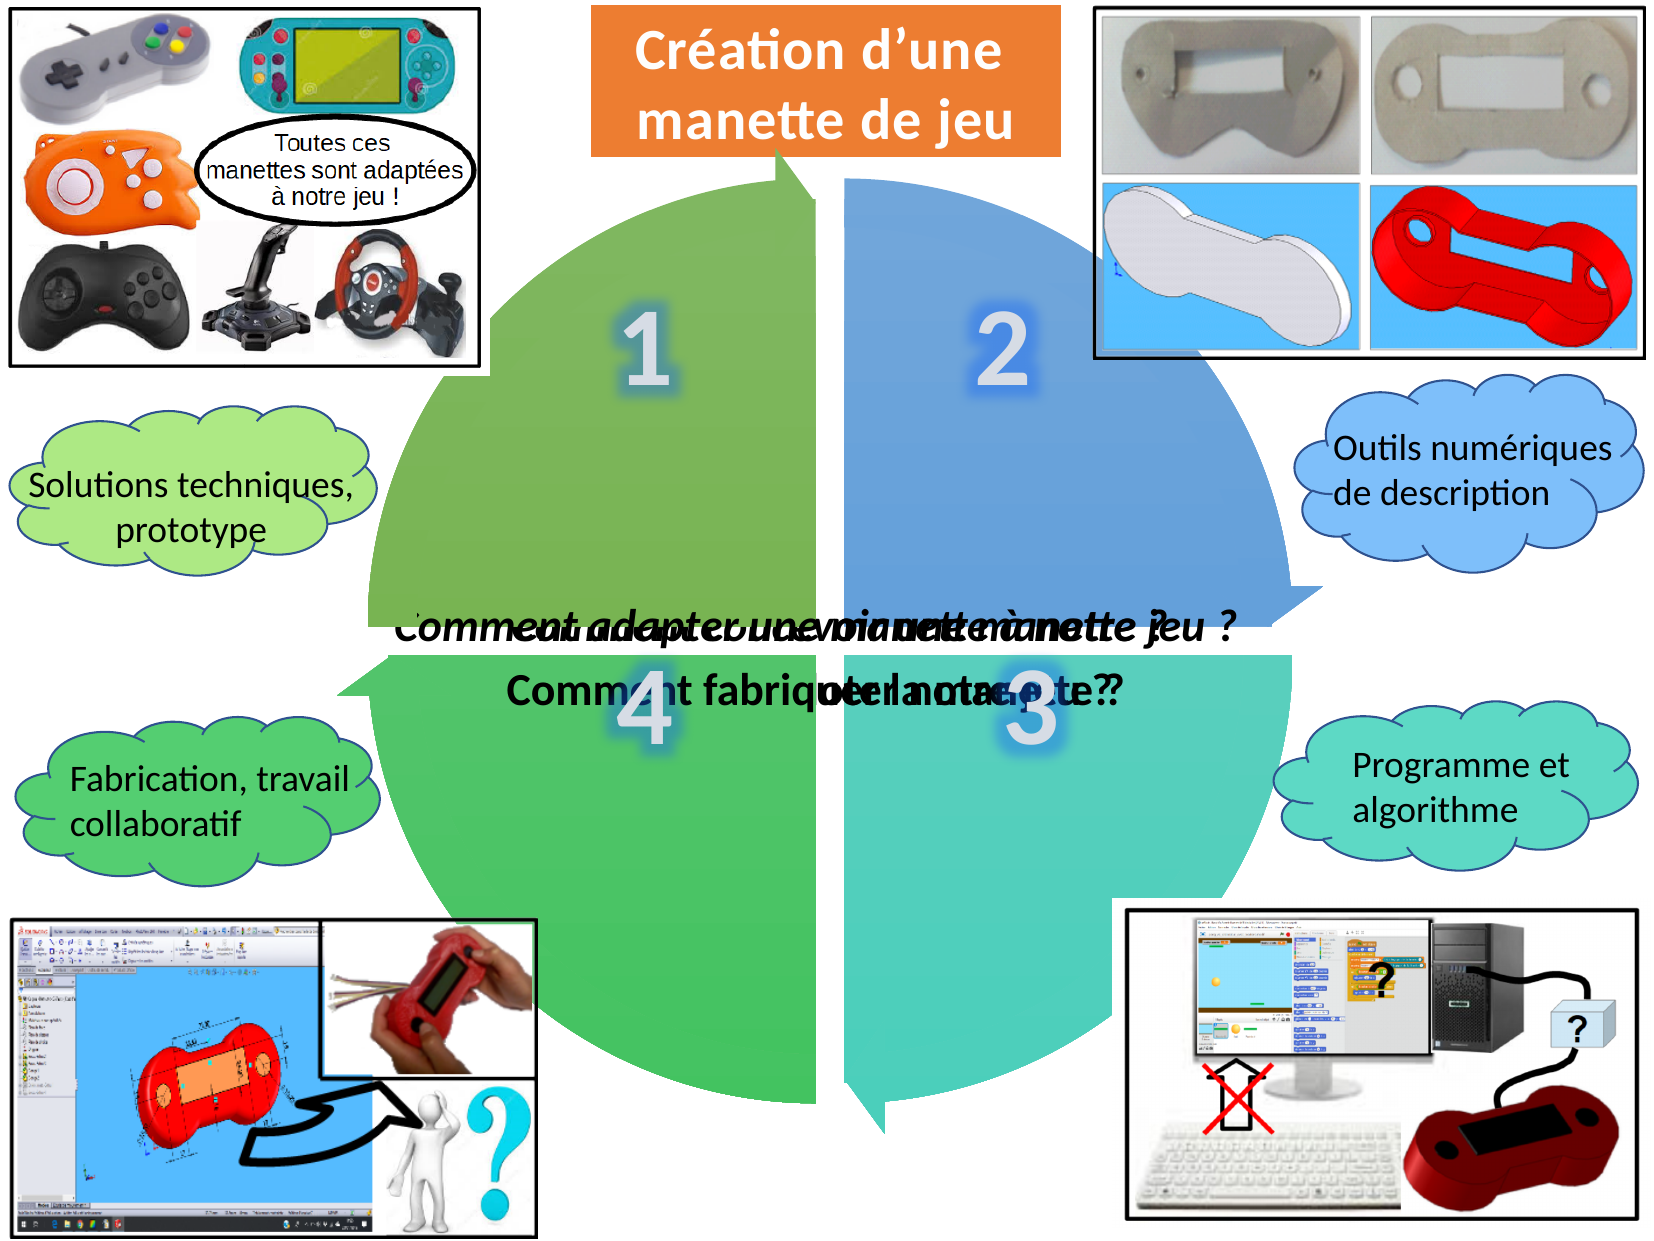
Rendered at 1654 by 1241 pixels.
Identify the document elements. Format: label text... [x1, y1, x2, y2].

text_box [144, 134, 1522, 1153]
picture [1112, 898, 1651, 1229]
text_box [1522, 701, 1639, 830]
text_box Solutions techniques, prototype [7, 452, 144, 603]
text_box [15, 750, 55, 856]
text_box Programme et algorithme [1522, 732, 1586, 883]
picture [9, 917, 538, 1239]
text_box [58, 728, 144, 747]
text_box [1522, 374, 1631, 415]
picture [0, 0, 490, 376]
text_box [43, 415, 144, 452]
text_box Outils numériques de description [1522, 415, 1638, 566]
text_box [1638, 451, 1644, 490]
text_box Création d’une manette de jeu [588, 2, 1064, 134]
text_box Fabrication, travail collaboratif [55, 747, 144, 897]
picture [1092, 5, 1646, 361]
